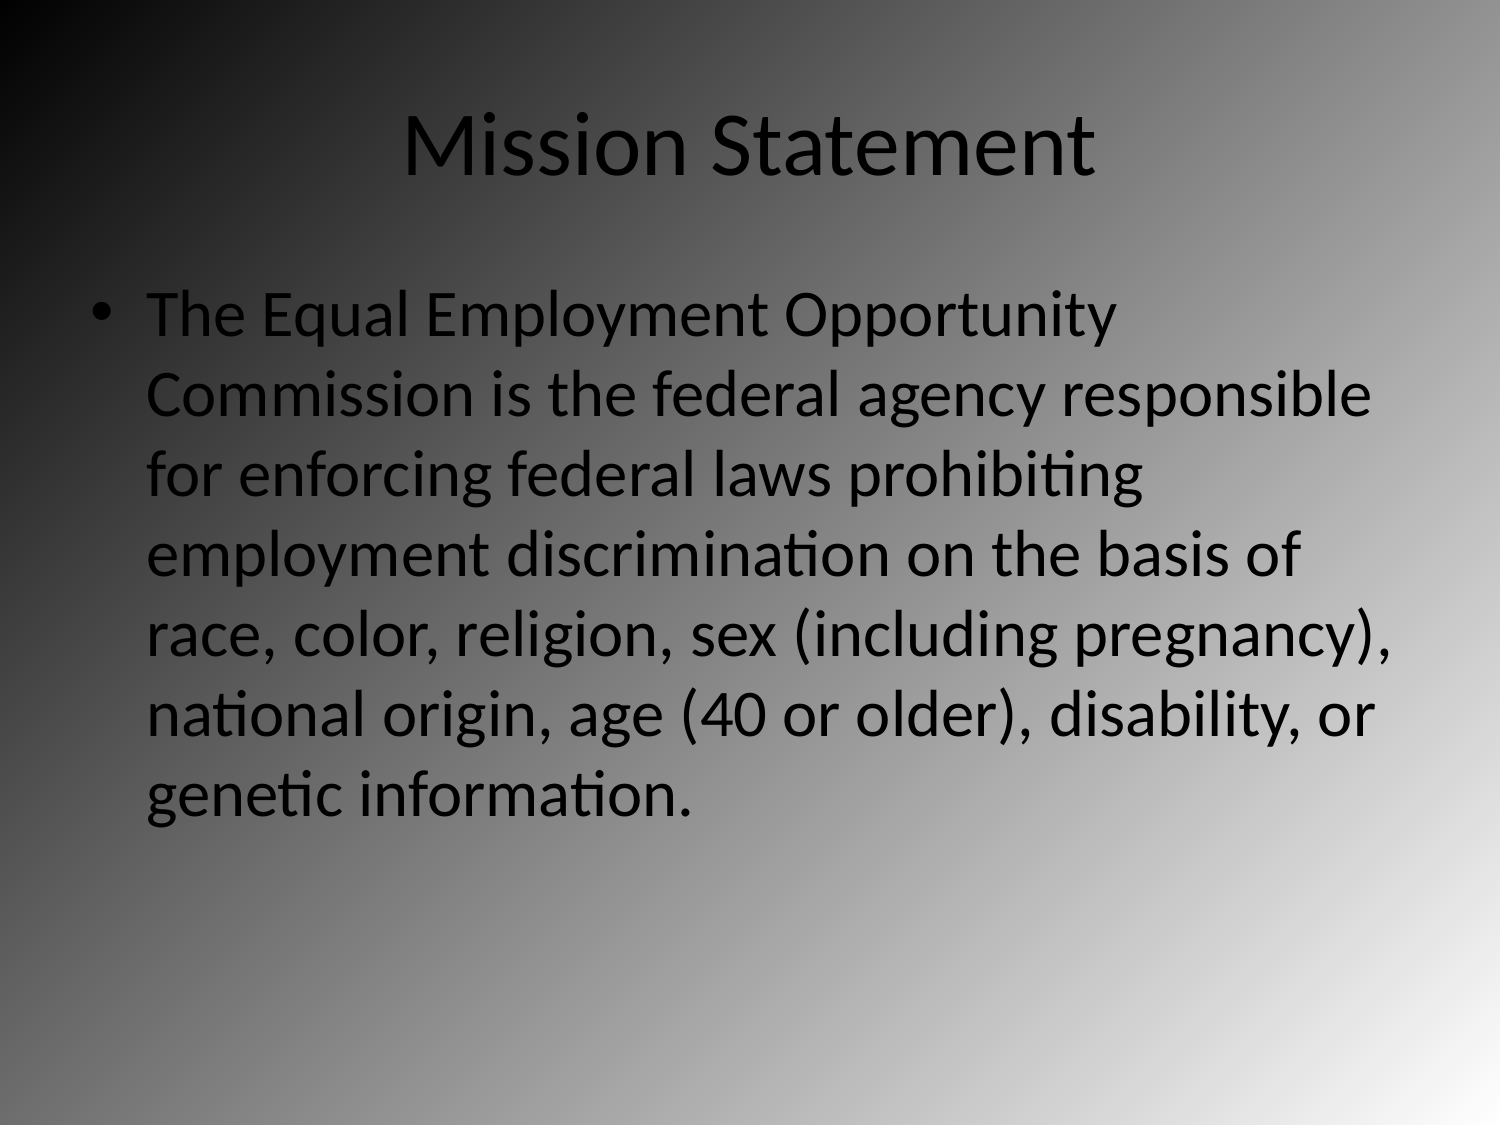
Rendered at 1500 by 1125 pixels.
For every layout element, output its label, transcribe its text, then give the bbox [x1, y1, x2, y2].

title Mission Statement [75, 45, 1425, 233]
list The Equal Employment Opportunity Commission is the federal agency responsible for enforcing federal laws prohibiting employment discrimination on the basis of race, color, religion, sex (including pregnancy), national origin, age (40 or older), disability, or genetic information. [75, 262, 1425, 1005]
